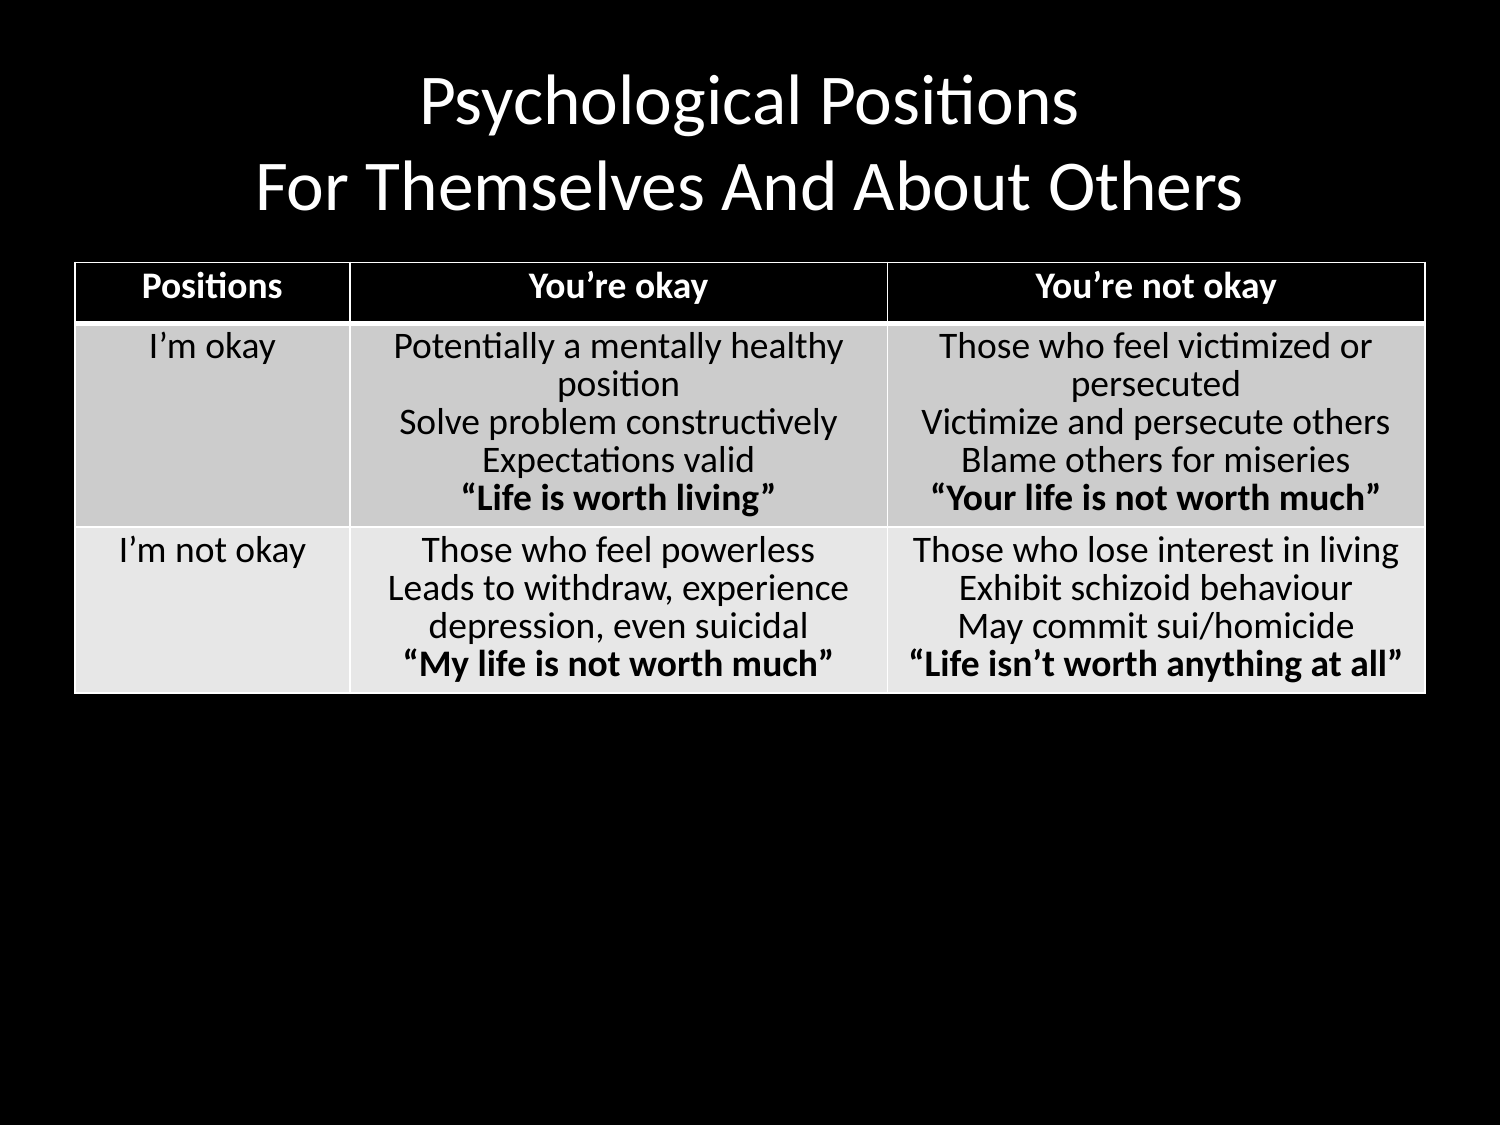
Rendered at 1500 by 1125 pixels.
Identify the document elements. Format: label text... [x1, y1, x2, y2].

table_cell I’m not okay [76, 528, 349, 692]
table_cell Potentially a mentally healthy position Solve problem constructively Expectations valid “Life is worth living” [351, 326, 887, 526]
table_cell I’m okay [76, 326, 349, 526]
table_cell Those who feel powerless Leads to withdraw, experience depression, even suicidal “My life is not worth much” [351, 528, 887, 692]
table_header You’re okay [351, 263, 887, 321]
table_header You’re not okay [888, 263, 1424, 321]
table_header Positions [76, 263, 349, 321]
table_cell Those who feel victimized or persecuted Victimize and persecute others Blame others for miseries “Your life is not worth much” [888, 326, 1424, 526]
table_cell Those who lose interest in living Exhibit schizoid behaviour May commit sui/homicide “Life isn’t worth anything at all” [888, 528, 1424, 692]
title Psychological Positions For Themselves And About Others [75, 45, 1425, 233]
